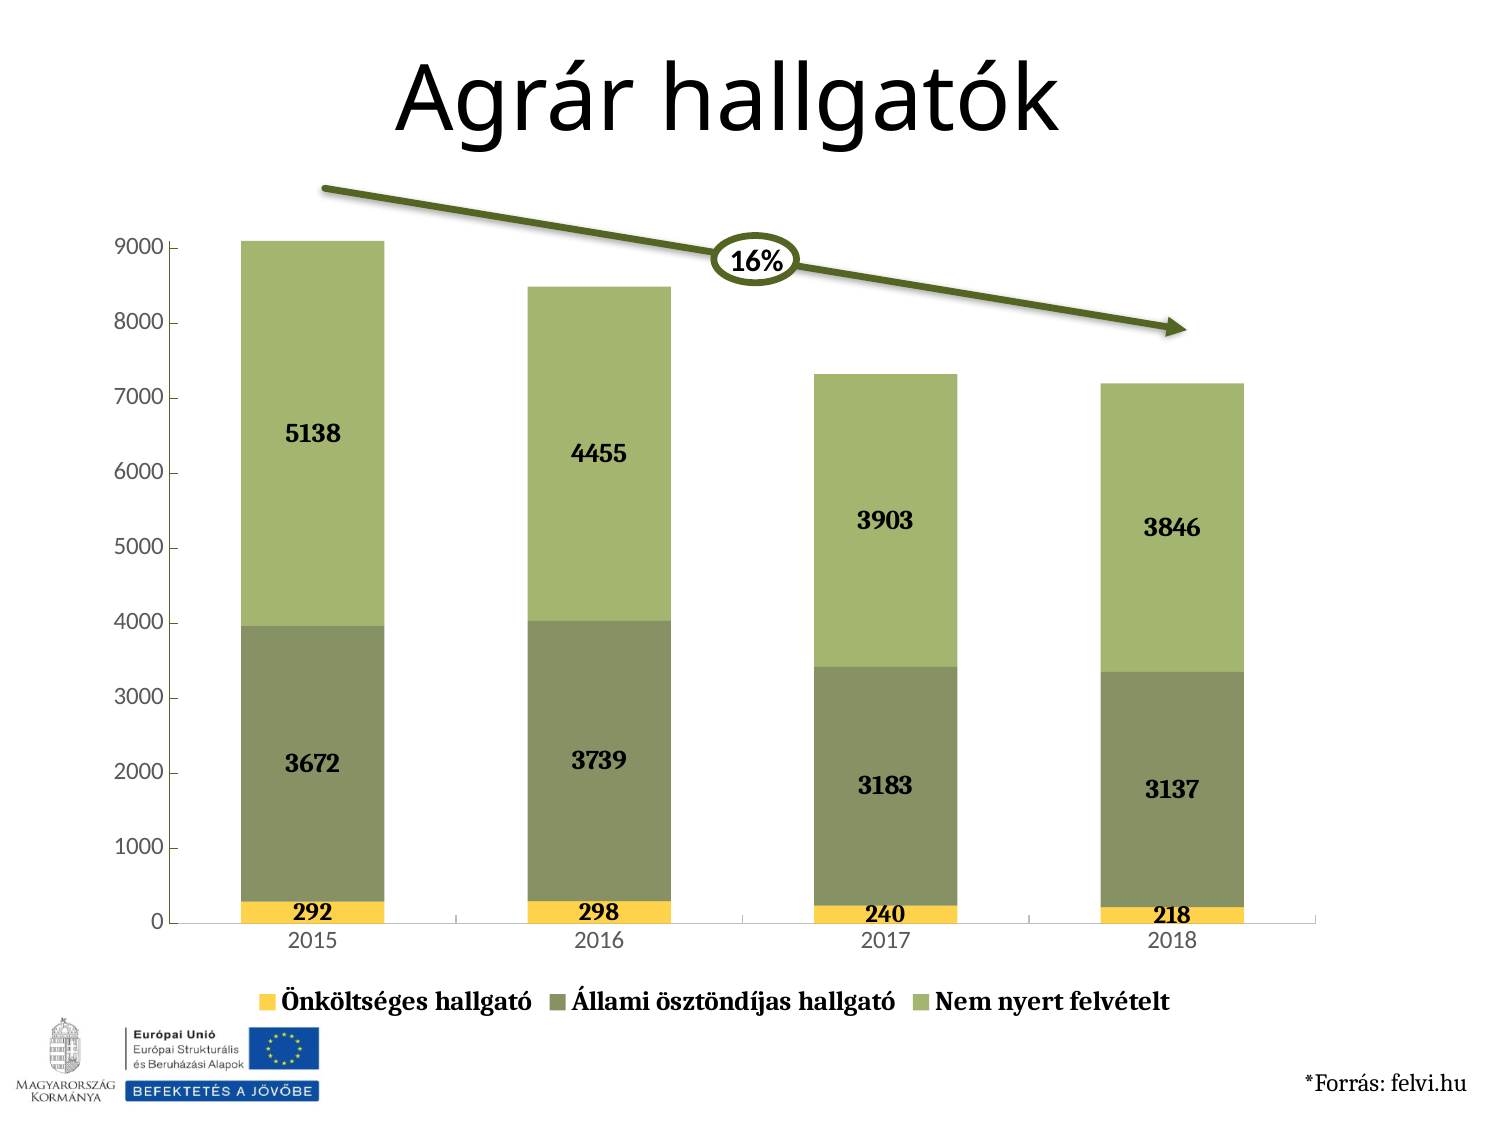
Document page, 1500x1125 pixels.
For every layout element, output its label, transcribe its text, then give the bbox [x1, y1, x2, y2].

chart [88, 219, 1341, 1024]
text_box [324, 188, 1188, 331]
text_box *Forrás: felvi.hu [1222, 1058, 1483, 1104]
title Agrár hallgatók [64, 0, 1415, 188]
picture [0, 1002, 327, 1125]
